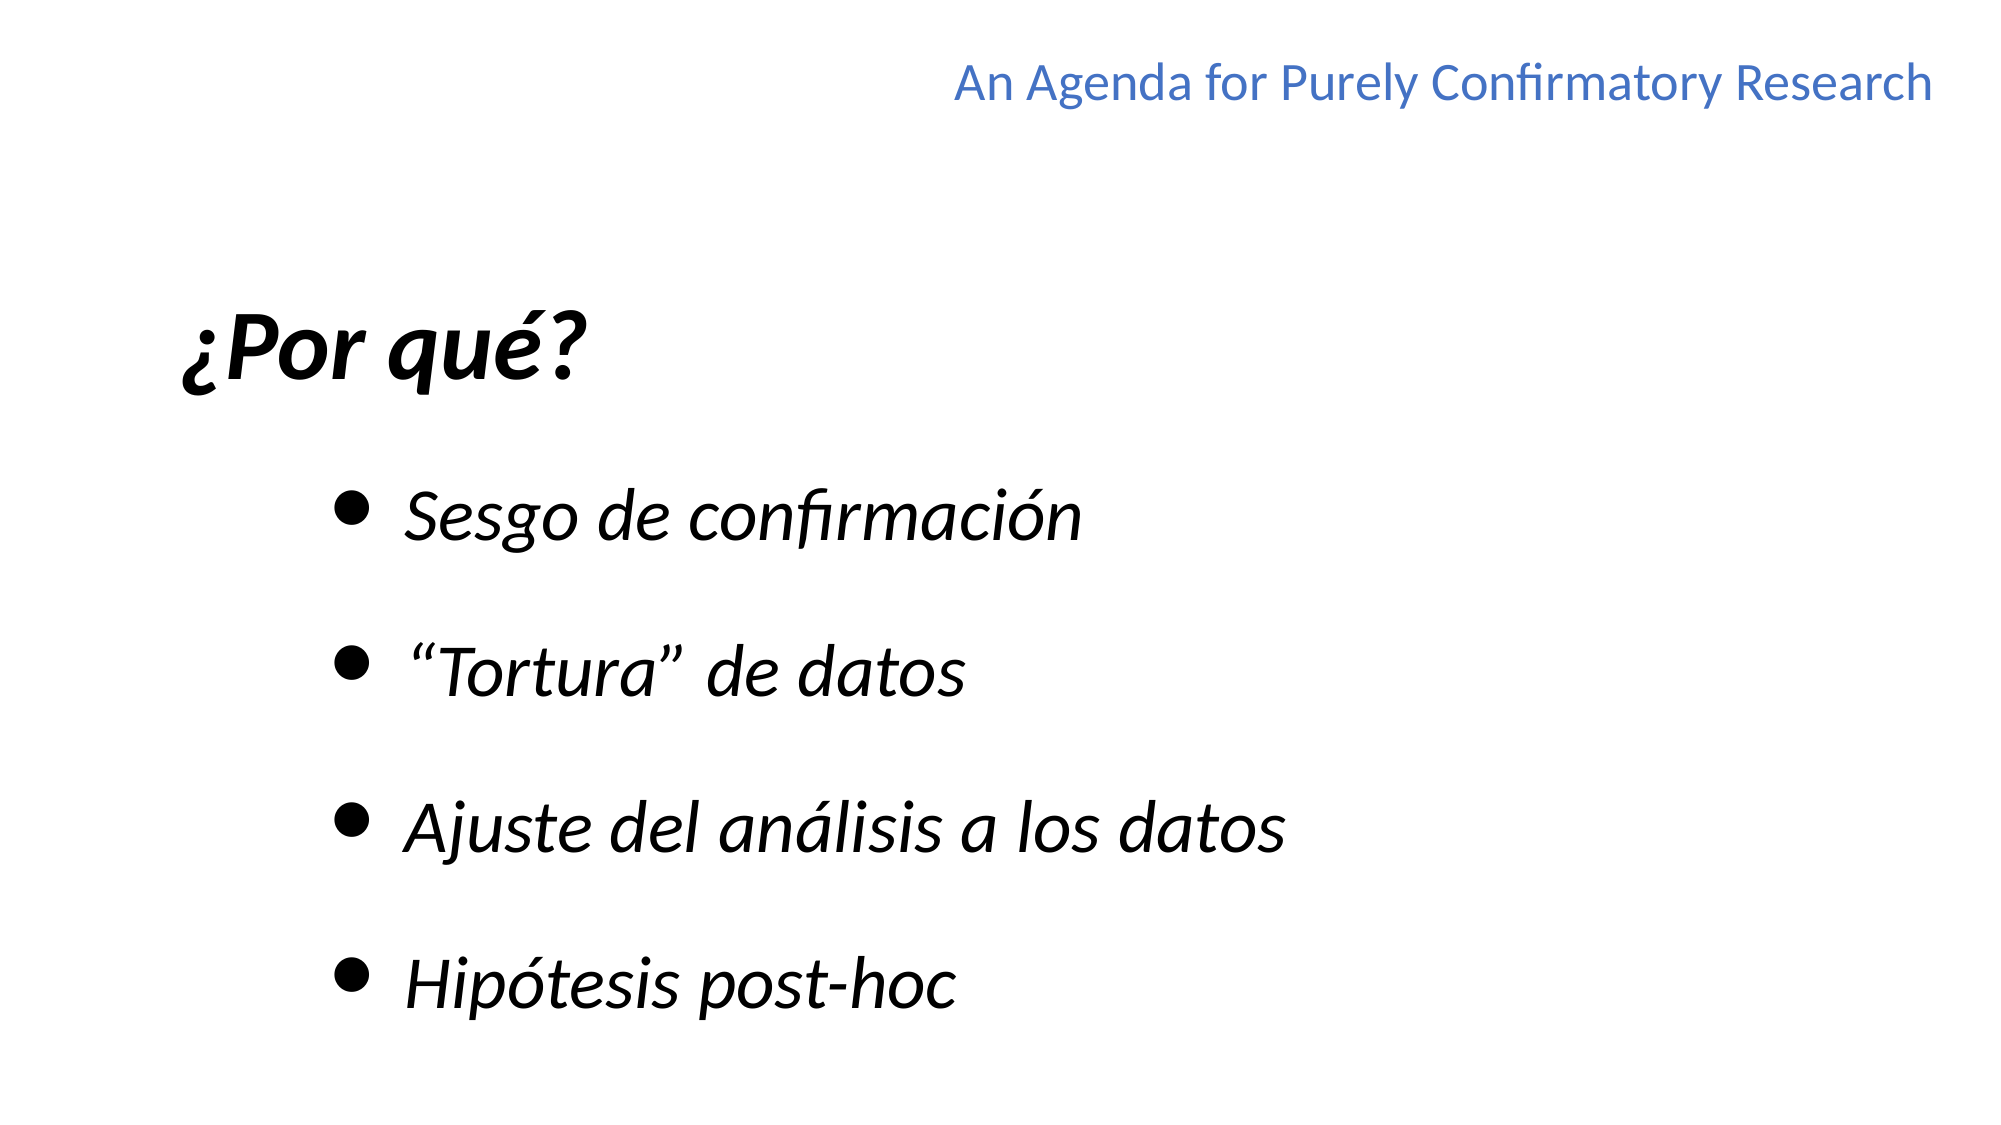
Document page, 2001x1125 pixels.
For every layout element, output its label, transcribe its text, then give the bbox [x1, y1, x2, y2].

text_box An Agenda for Purely Confirmatory Research [939, 0, 2000, 192]
text_box ¿Por qué? Sesgo de confirmación “Tortura” de datos Ajuste del análisis a los datos Hipótesis post-hoc [164, 212, 1890, 968]
